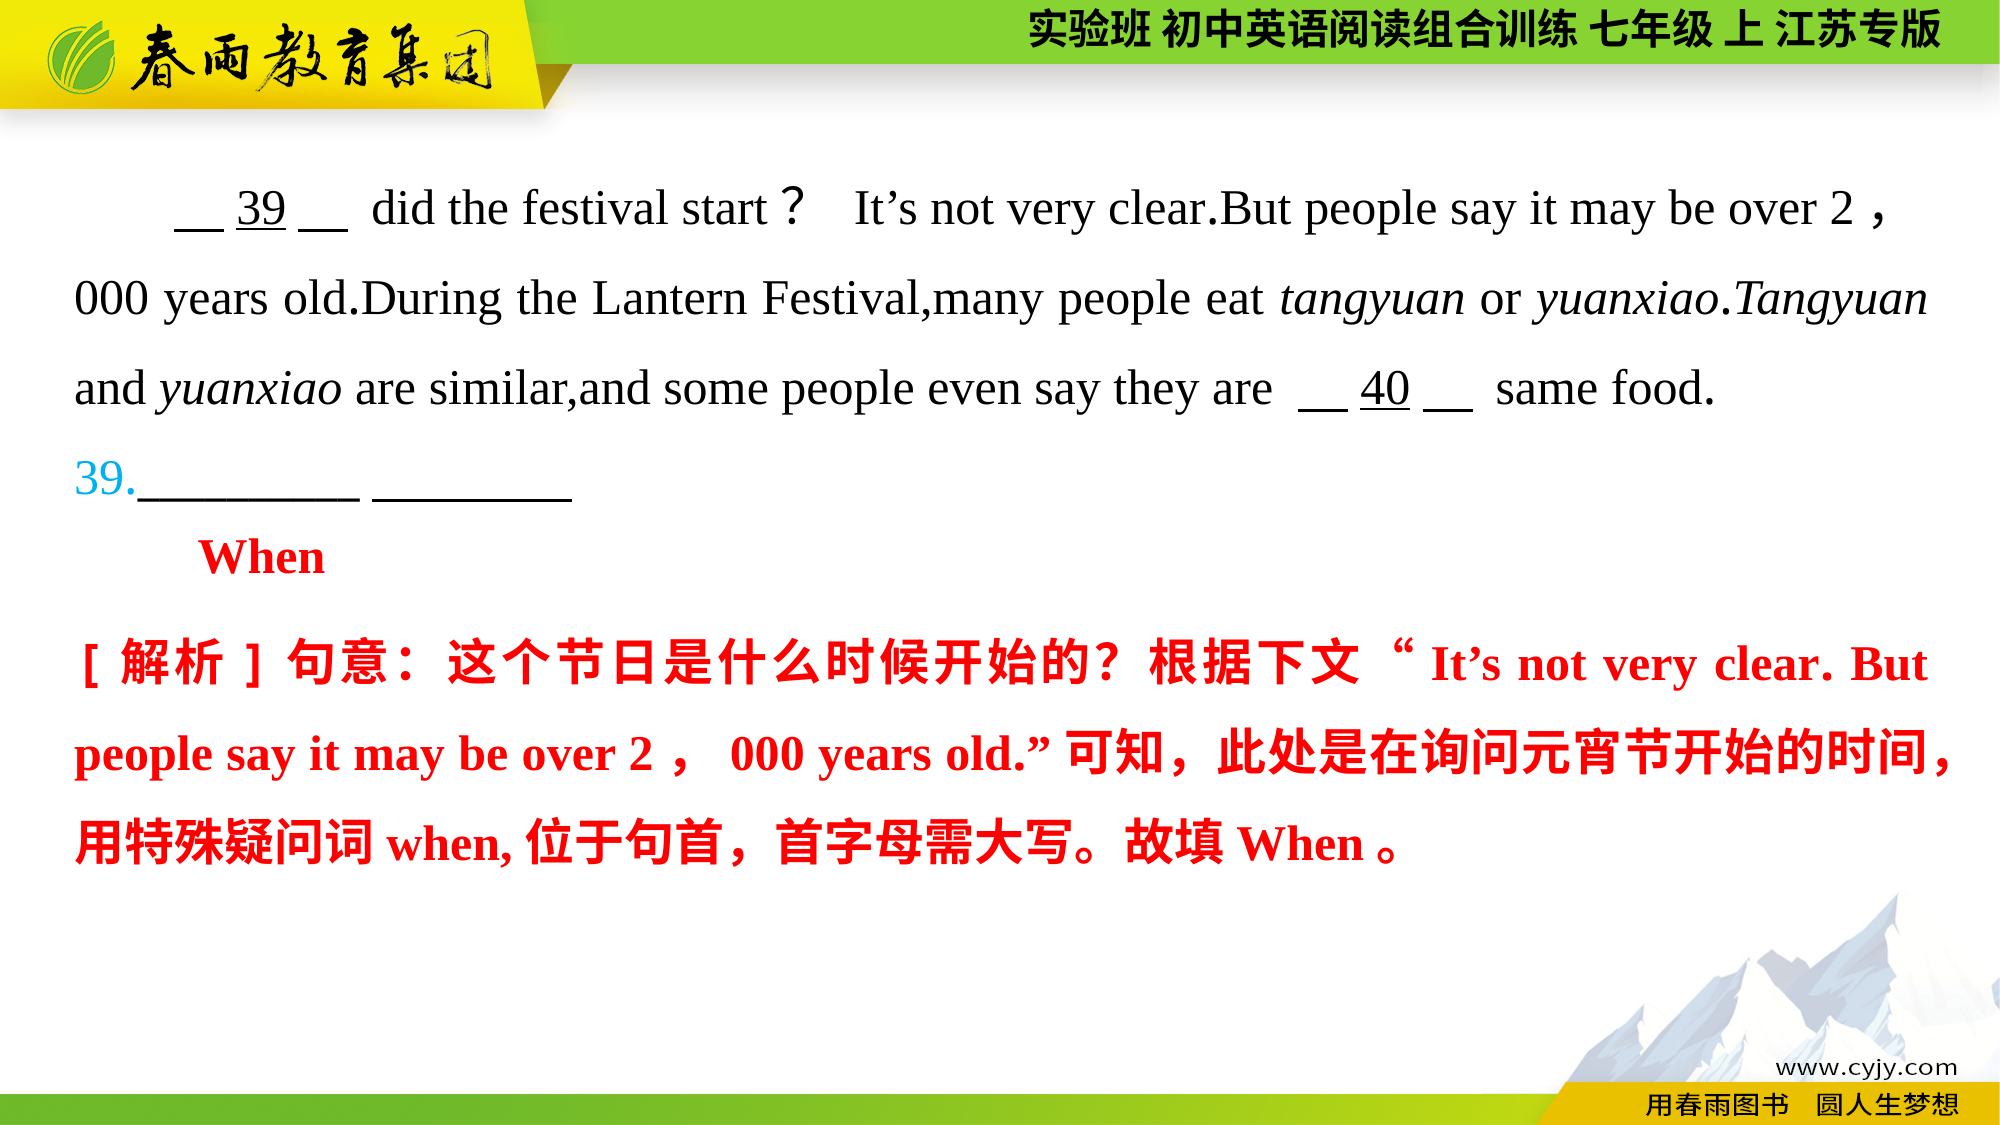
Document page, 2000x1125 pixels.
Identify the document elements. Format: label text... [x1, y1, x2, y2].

text_box When [182, 516, 341, 591]
picture [0, 0, 2000, 1125]
text_box [解析]句意：这个节日是什么时候开始的？根据下文“It’s not very clear. But people say it may be over 2，000 years old.”可知，此处是在询问元宵节开始的时间，用特殊疑问词when,位于句首，首字母需大写。故填When。 [59, 593, 1944, 879]
list 39 did the festival start？ It’s not very clear.But people say it may be over 2，000 years old.During the Lantern Festival,many people eat tangyuan or yuanxiao.Tangyuan and yuanxiao are similar,and some people even say they are 40 same food. 39.__________ [59, 137, 1944, 593]
